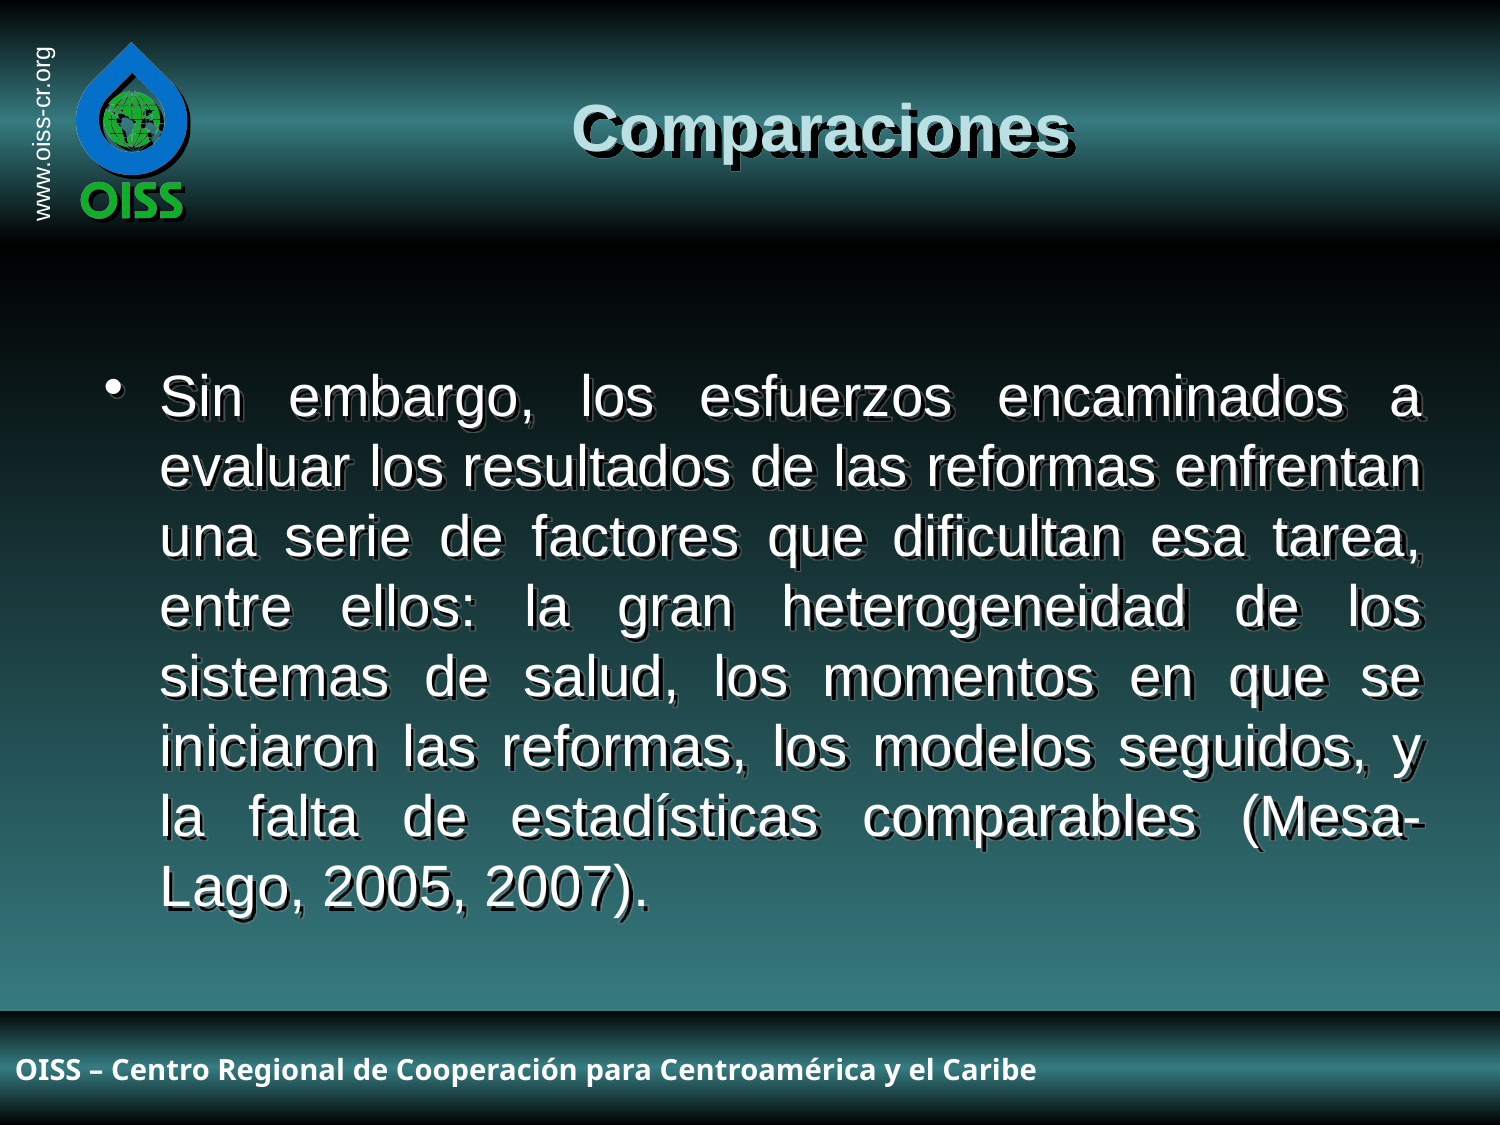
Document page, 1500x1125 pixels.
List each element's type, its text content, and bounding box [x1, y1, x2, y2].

list Sin embargo, los esfuerzos encaminados a evaluar los resultados de las reformas enfrentan una serie de factores que dificultan esa tarea, entre ellos: la gran heterogeneidad de los sistemas de salud, los momentos en que se iniciaron las reformas, los modelos seguidos, y la falta de estadísticas comparables (Mesa-Lago, 2005, 2007). [88, 266, 1439, 1010]
title Comparaciones [218, 30, 1426, 219]
picture [76, 42, 187, 221]
